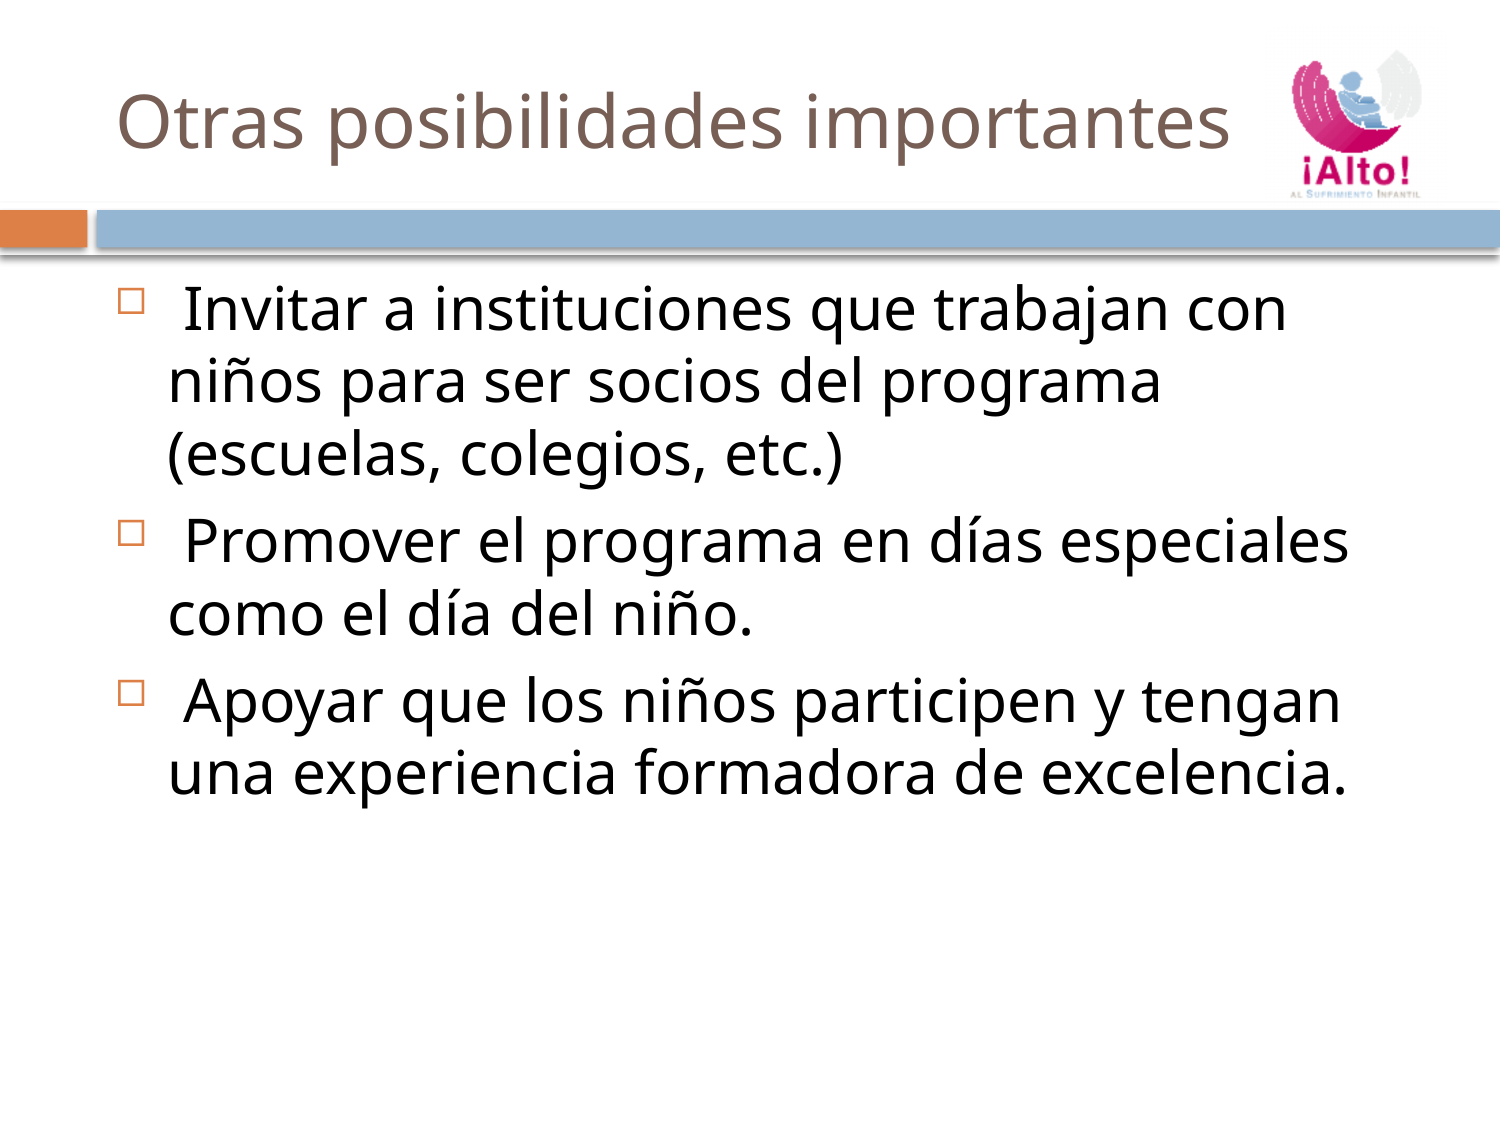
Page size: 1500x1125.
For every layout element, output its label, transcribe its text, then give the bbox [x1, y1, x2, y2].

picture [1262, 24, 1451, 213]
list Invitar a instituciones que trabajan con niños para ser socios del programa (escuelas, colegios, etc.) Promover el programa en días especiales como el día del niño. Apoyar que los niños participen y tengan una experiencia formadora de excelencia. [100, 262, 1438, 1000]
title Otras posibilidades importantes [100, 37, 1256, 200]
